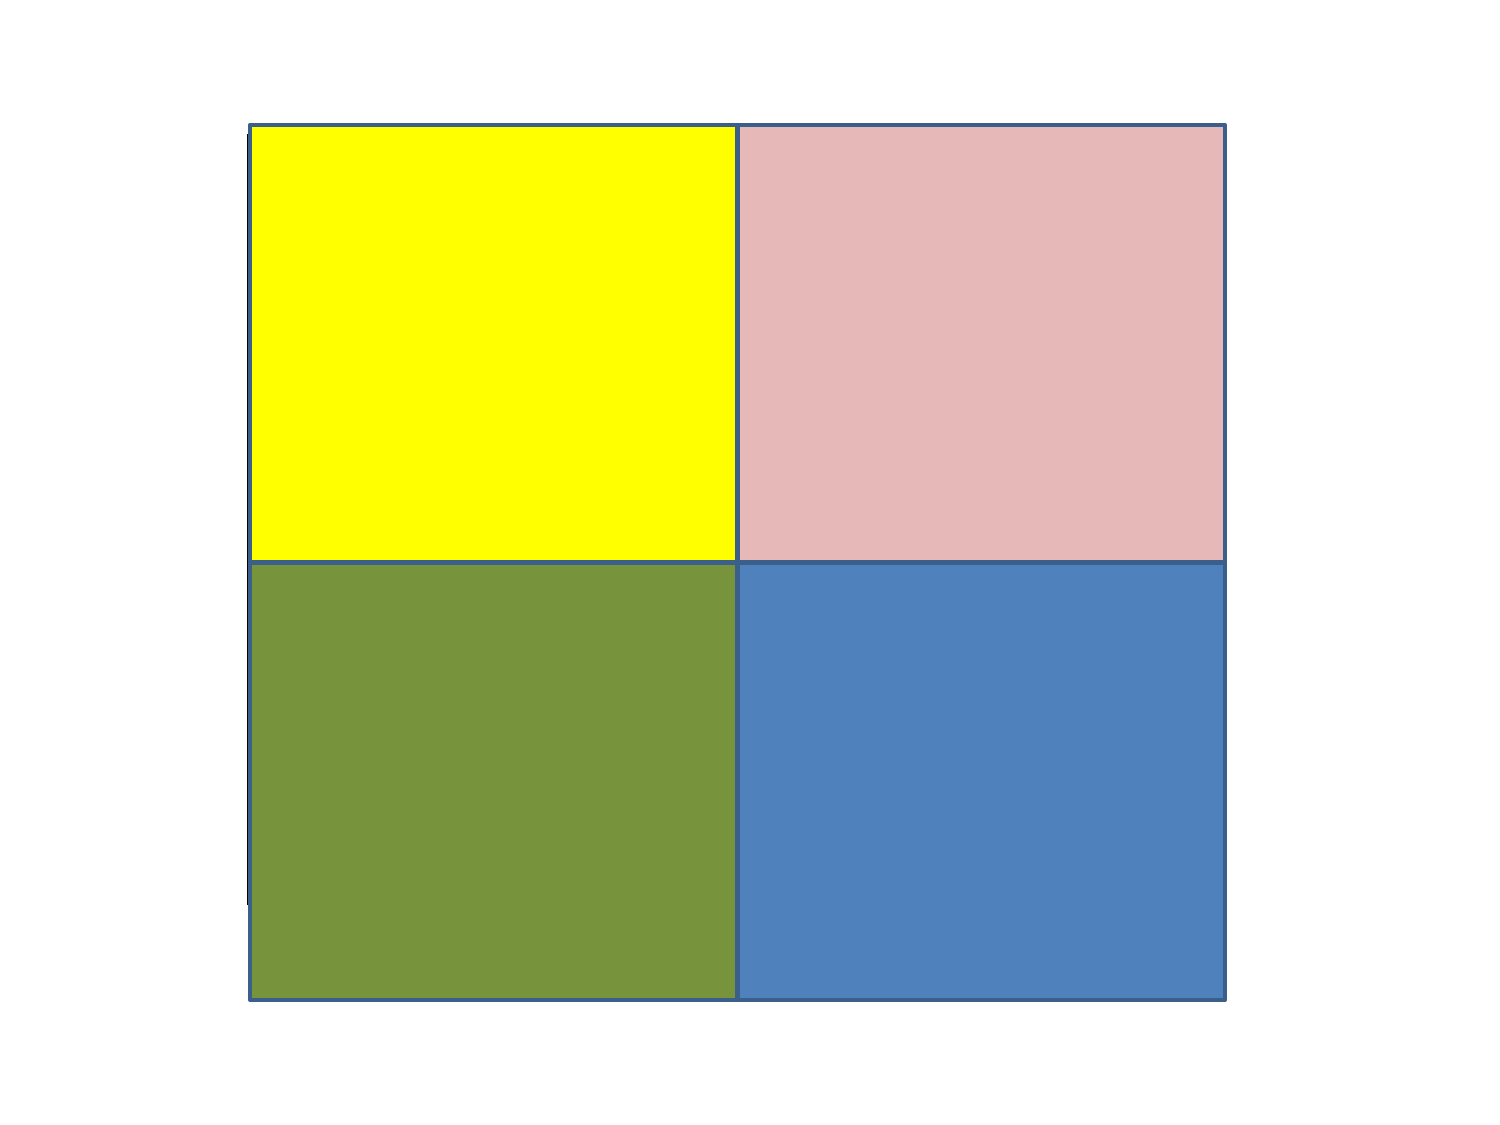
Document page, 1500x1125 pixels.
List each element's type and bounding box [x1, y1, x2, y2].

text_box [248, 123, 735, 560]
text_box [740, 564, 1227, 1002]
text_box [248, 560, 740, 1002]
text_box [735, 123, 1227, 564]
